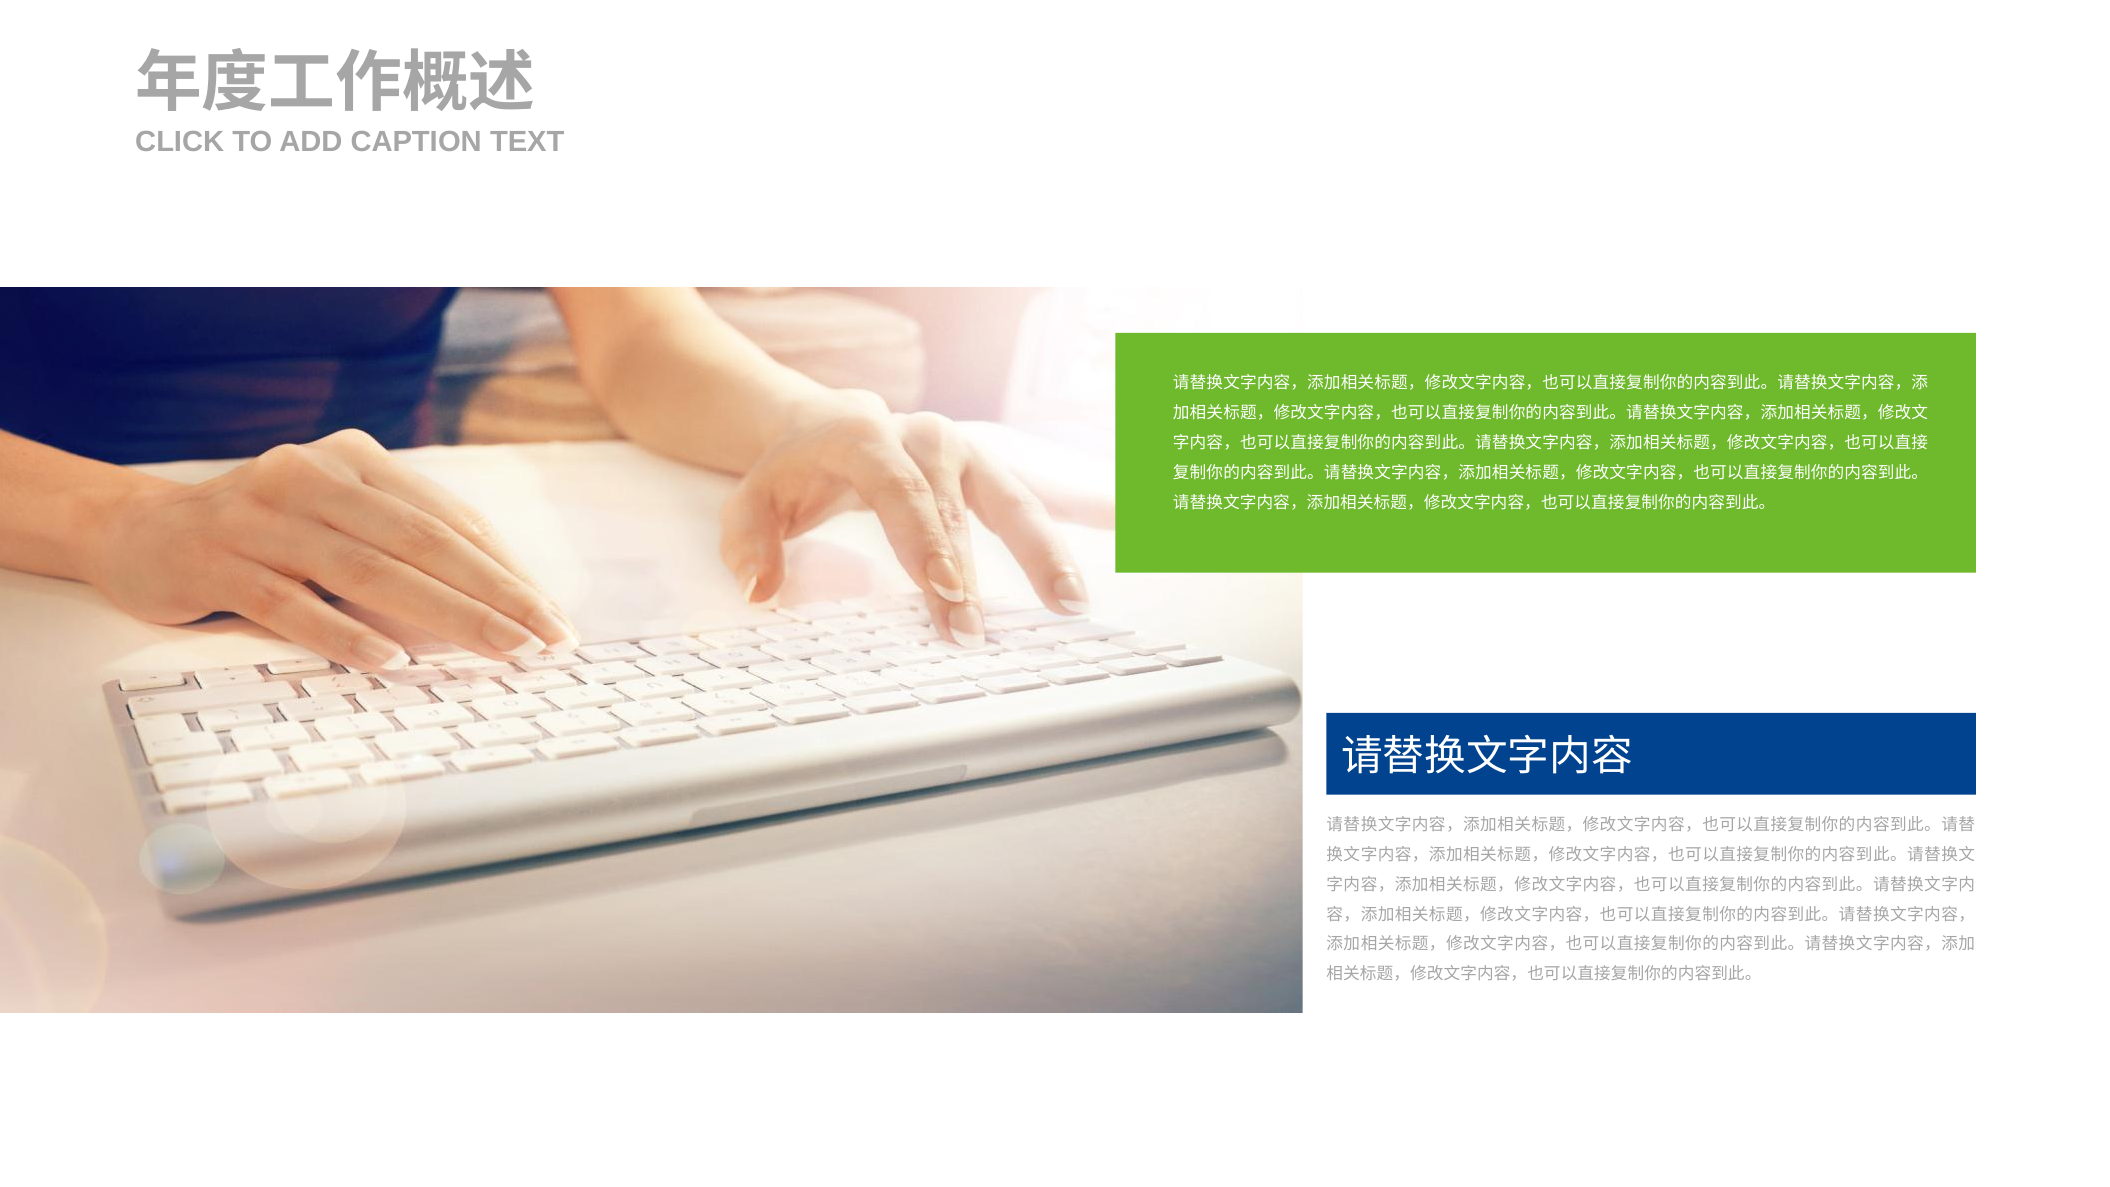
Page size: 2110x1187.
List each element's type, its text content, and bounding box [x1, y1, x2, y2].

text_box 请替换文字内容，添加相关标题，修改文字内容，也可以直接复制你的内容到此。请替换文字内容，添加相关标题，修改文字内容，也可以直接复制你的内容到此。请替换文字内容，添加相关标题，修改文字内容，也可以直接复制你的内容到此。请替换文字内容，添加相关标题，修改文字内容，也可以直接复制你的内容到此。请替换文字内容，添加相关标题，修改文字内容，也可以直接复制你的内容到此。请替换文字内容，添加相关标题，修改文字内容，也可以直接复制你的内容到此。 [1172, 361, 1929, 512]
text_box [0, 286, 1304, 1014]
text_box 请替换文字内容 [1325, 712, 1977, 796]
text_box 请替换文字内容，添加相关标题，修改文字内容，也可以直接复制你的内容到此。请替换文字内容，添加相关标题，修改文字内容，也可以直接复制你的内容到此。请替换文字内容，添加相关标题，修改文字内容，也可以直接复制你的内容到此。请替换文字内容，添加相关标题，修改文字内容，也可以直接复制你的内容到此。请替换文字内容，添加相关标题，修改文字内容，也可以直接复制你的内容到此。请替换文字内容，添加相关标题，修改文字内容，也可以直接复制你的内容到此。 [1326, 803, 1976, 984]
text_box CLICK TO ADD CAPTION TEXT [135, 122, 596, 158]
text_box 年度工作概述 [135, 38, 596, 119]
text_box [1114, 332, 1977, 574]
